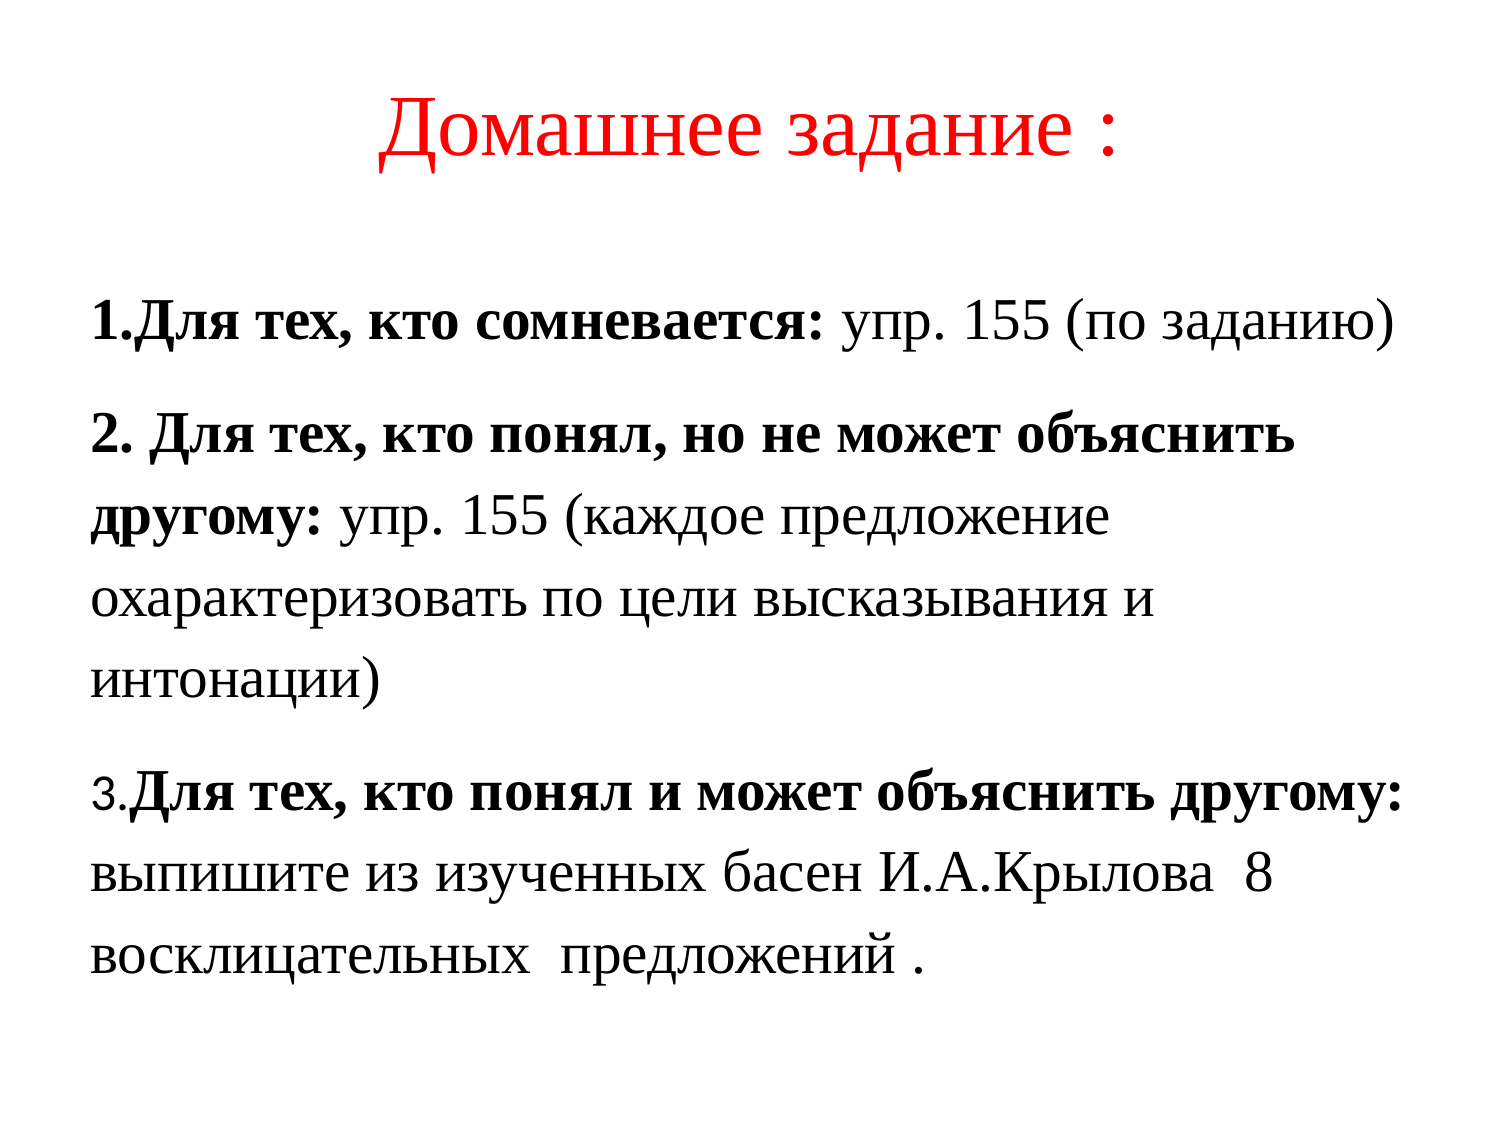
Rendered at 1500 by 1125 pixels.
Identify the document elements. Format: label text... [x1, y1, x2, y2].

list 1.Для тех, кто сомневается: упр. 155 (по заданию) 2. Для тех, кто понял, но не может объяснить другому: упр. 155 (каждое предложение охарактеризовать по цели высказывания и интонации) 3.Для тех, кто понял и может объяснить другому: выпишите из изученных басен И.А.Крылова 8 восклицательных предложений . [75, 262, 1425, 1005]
title Домашнее задание : [75, 45, 1425, 233]
